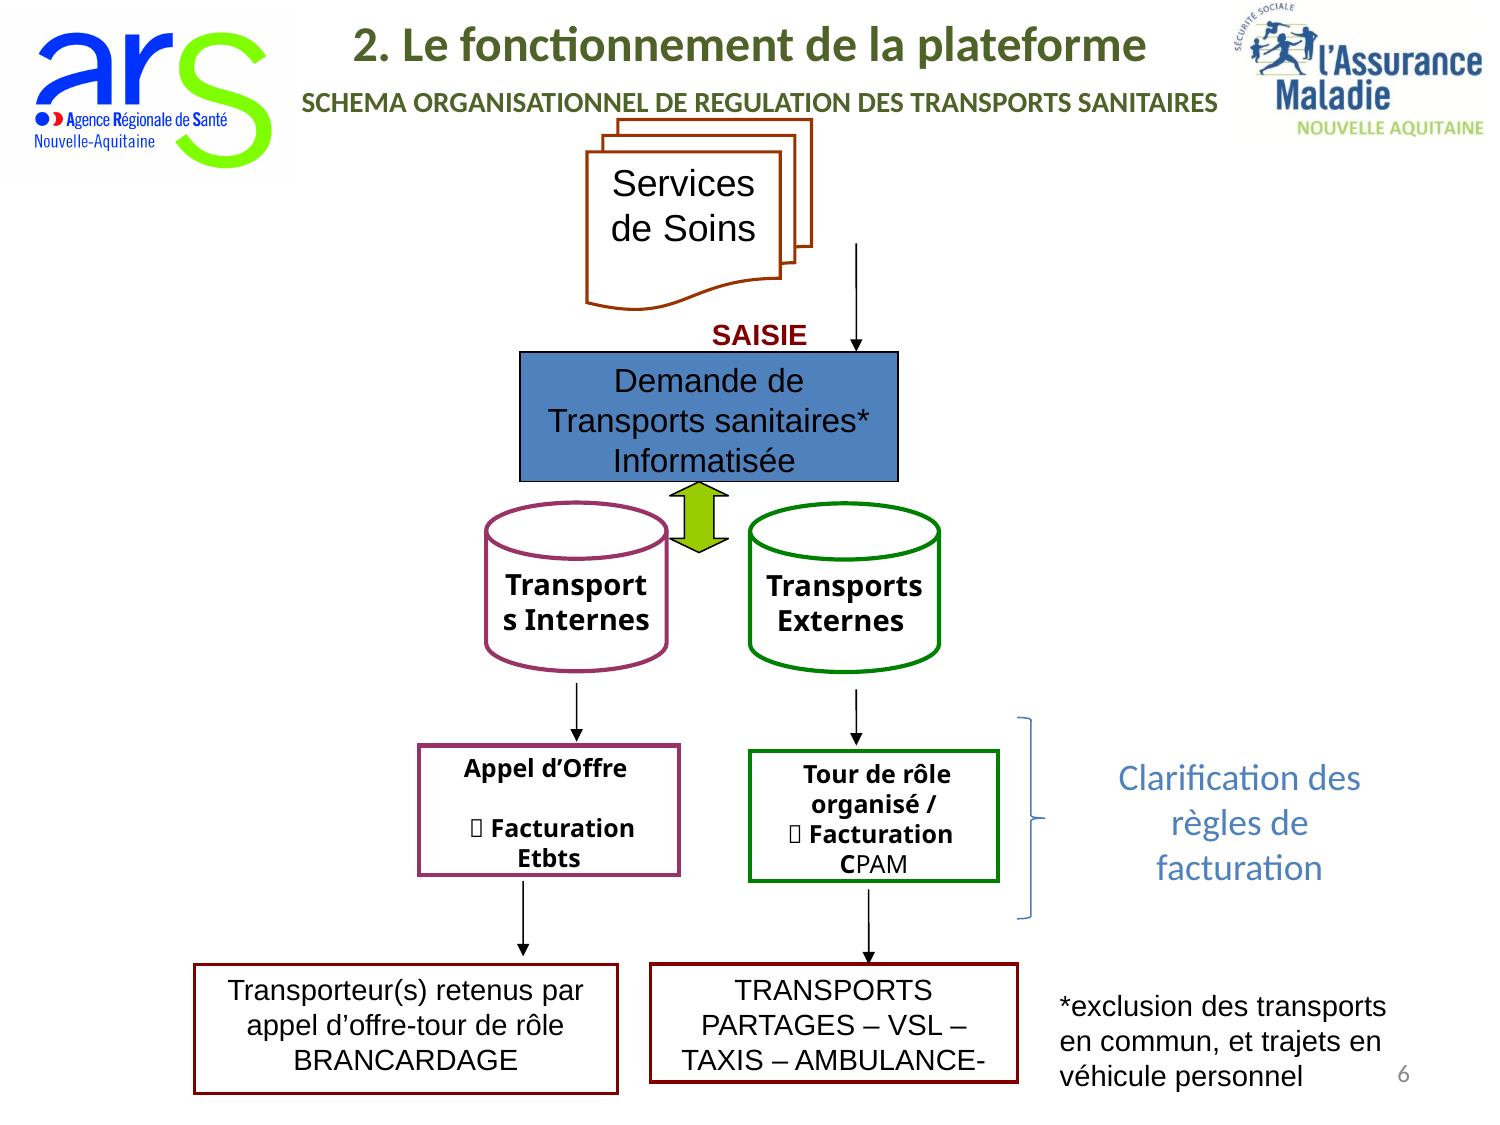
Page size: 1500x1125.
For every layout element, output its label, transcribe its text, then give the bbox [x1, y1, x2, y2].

text_box [850, 243, 863, 352]
title SCHEMA ORGANISATIONNEL DE REGULATION DES TRANSPORTS SANITAIRES [88, 0, 1439, 188]
text_box [862, 889, 875, 965]
text_box [1017, 716, 1046, 920]
text_box Transports Internes [486, 502, 667, 672]
text_box Services de Soins [587, 119, 812, 310]
text_box Transports Externes [750, 503, 940, 673]
text_box Clarification des règles de facturation [1068, 745, 1412, 896]
text_box [669, 481, 729, 553]
text_box *exclusion des transports en commun, et trajets en véhicule personnel [1044, 980, 1436, 1125]
text_box [517, 881, 530, 957]
text_box SAISIE [685, 308, 834, 347]
text_box Appel d’Offre  Facturation Etbts [419, 745, 679, 876]
text_box Tour de rôle organisé /  Facturation CPAM [749, 751, 999, 882]
text_box TRANSPORTS PARTAGES – VSL – TAXIS – AMBULANCE- [650, 964, 1018, 1082]
slide_number 6 [1074, 1042, 1425, 1103]
picture [0, 3, 88, 185]
text_box Transporteur(s) retenus par appel d’offre-tour de rôle BRANCARDAGE [194, 964, 618, 1094]
text_box [570, 682, 583, 742]
text_box Demande de Transports sanitaires* Informatisée [520, 351, 899, 482]
text_box 2. Le fonctionnement de la plateforme [271, 0, 1229, 83]
text_box [850, 689, 863, 746]
picture [1439, 3, 1484, 138]
